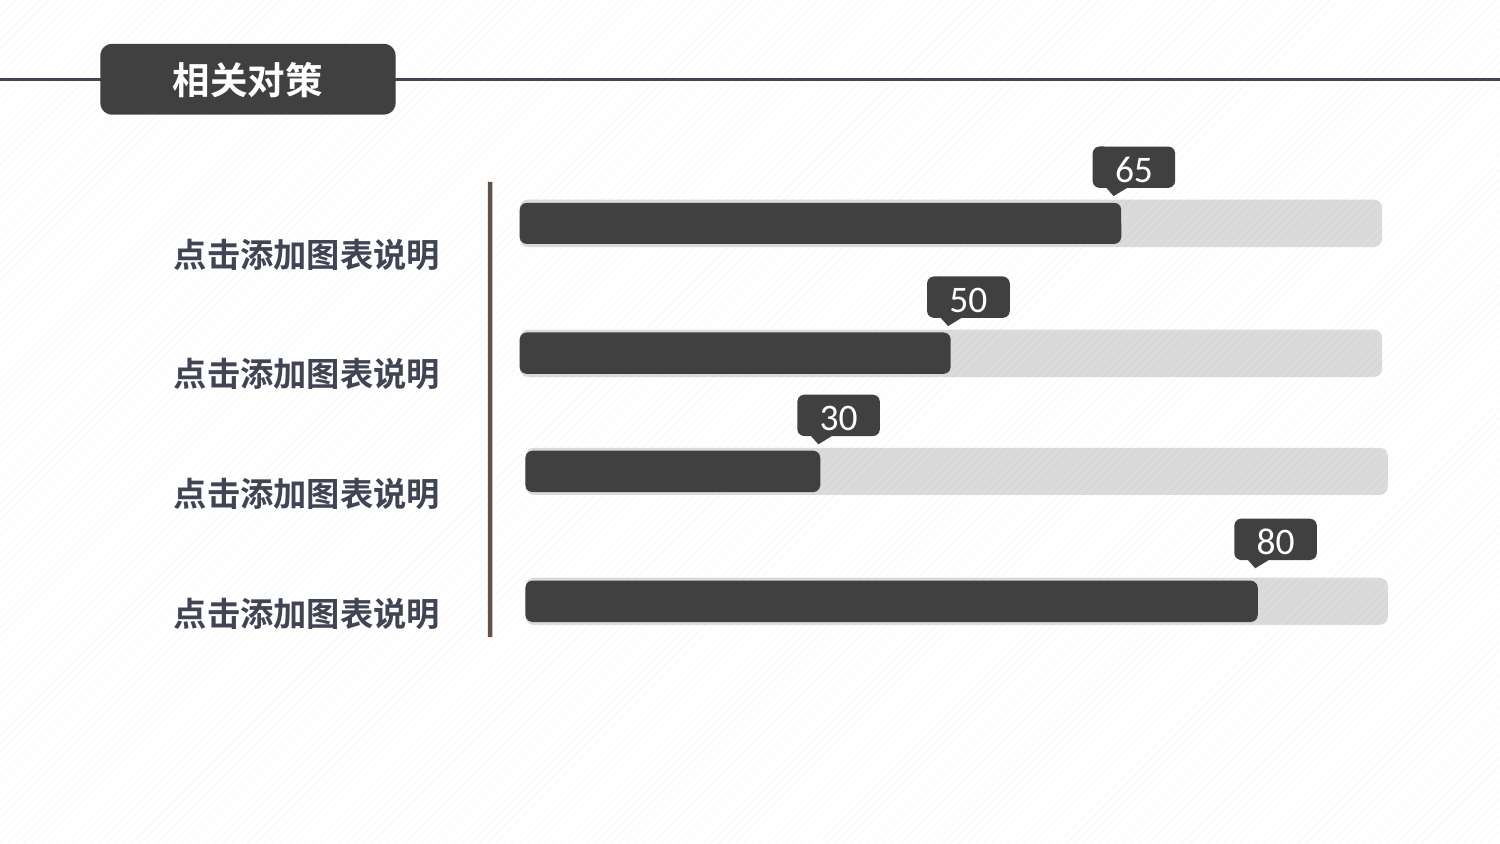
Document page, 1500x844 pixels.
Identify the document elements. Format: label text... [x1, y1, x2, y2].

text_box [525, 577, 1388, 625]
text_box [525, 447, 1388, 495]
text_box 相关对策 [98, 87, 398, 117]
text_box 相关对策 [98, 41, 398, 78]
text_box 65 [1092, 146, 1176, 197]
text_box [525, 450, 821, 493]
text_box 80 [1234, 518, 1317, 569]
text_box 30 [797, 394, 880, 445]
text_box [519, 332, 951, 374]
text_box [519, 199, 1383, 248]
text_box [525, 580, 1258, 623]
text_box [519, 202, 1122, 244]
text_box [519, 329, 1383, 378]
text_box 点击添加图表说明 点击添加图表说明 点击添加图表说明 点击添加图表说明 [123, 146, 490, 641]
text_box 50 [926, 276, 1010, 327]
